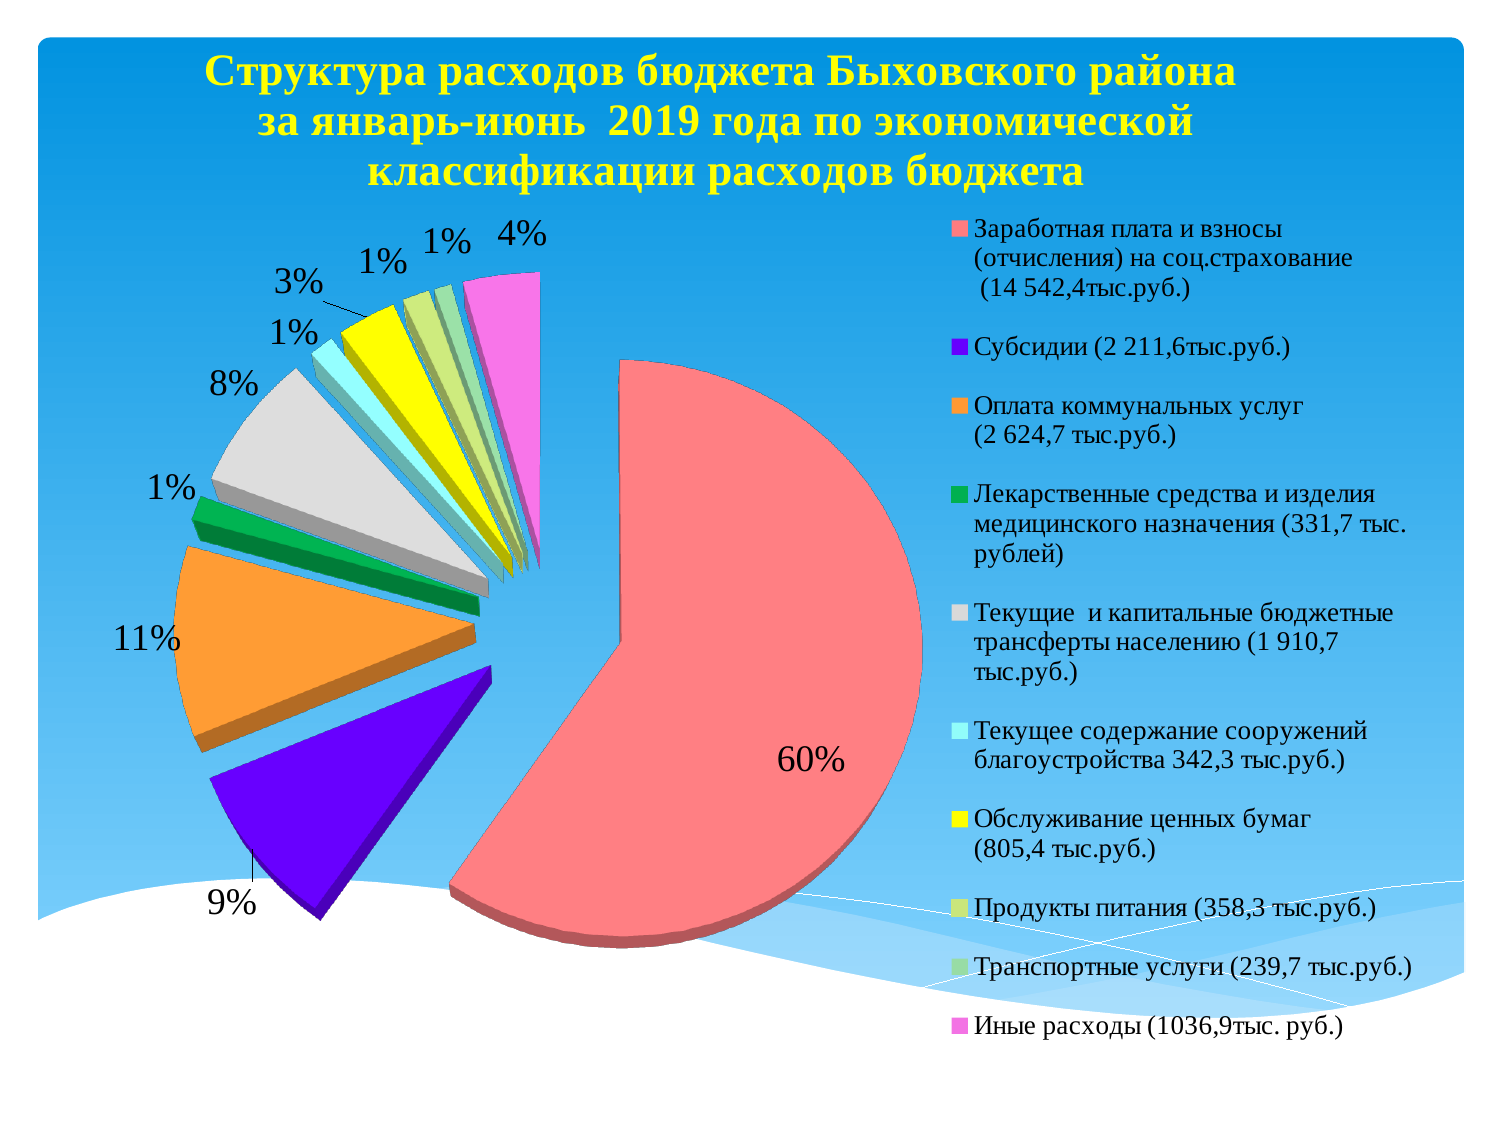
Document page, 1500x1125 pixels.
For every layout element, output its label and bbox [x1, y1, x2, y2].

chart [64, 18, 1471, 1095]
